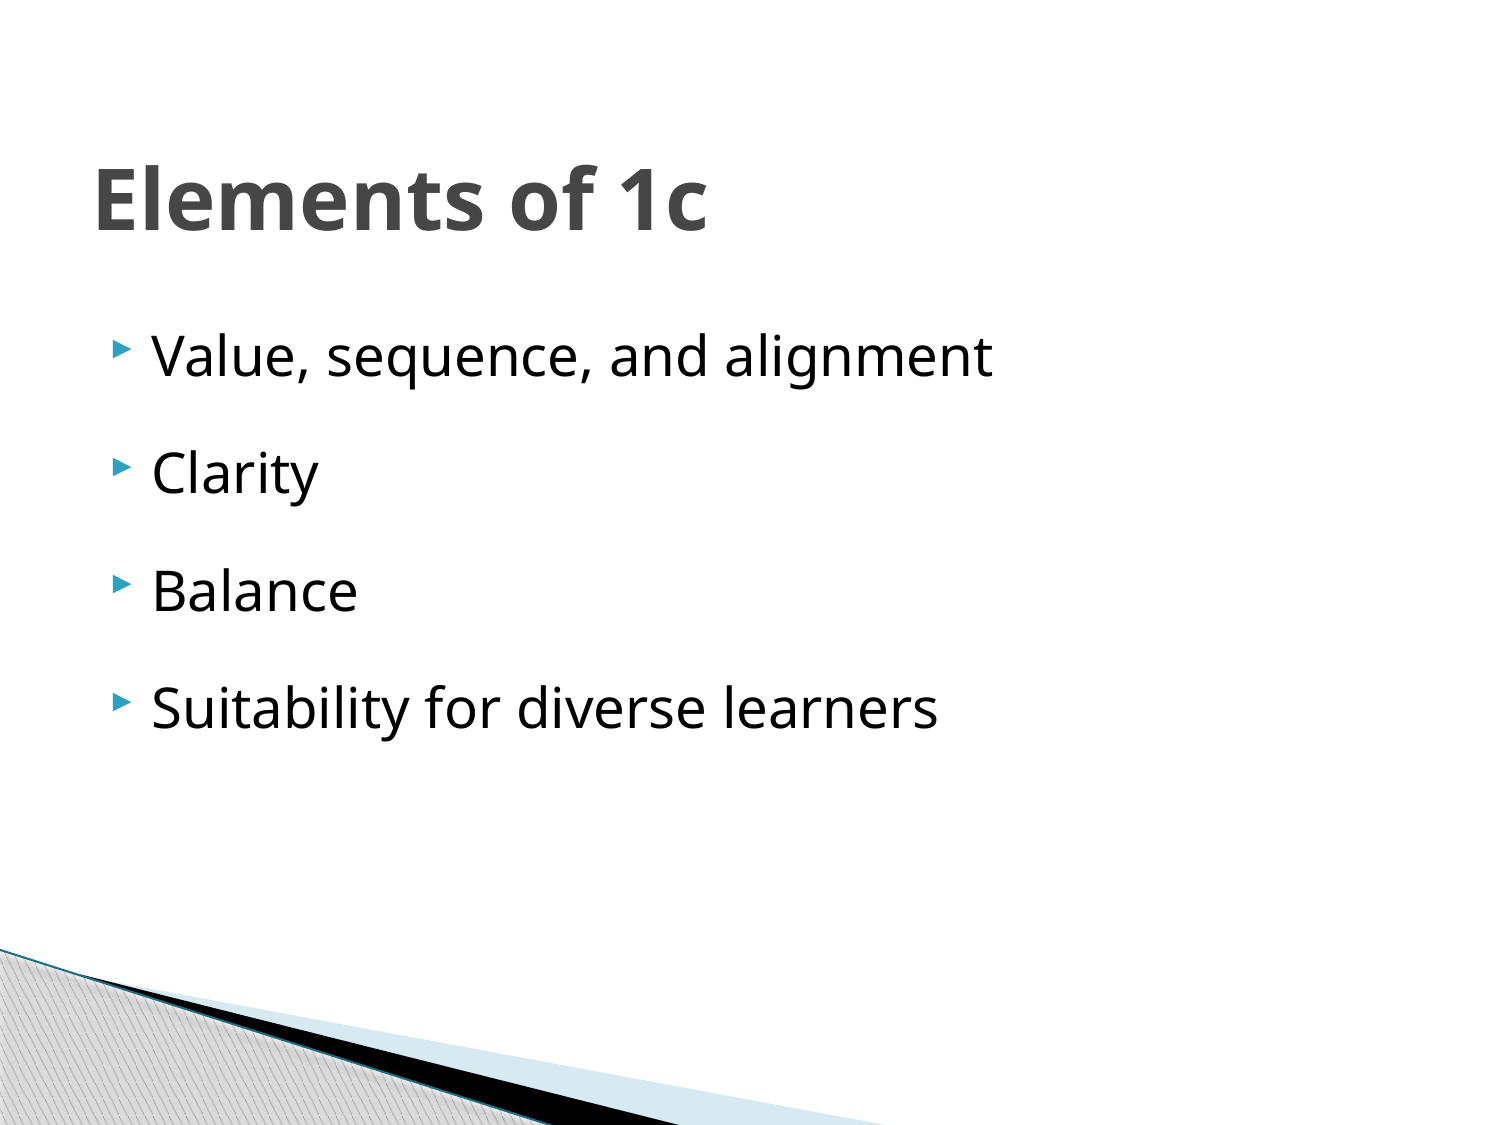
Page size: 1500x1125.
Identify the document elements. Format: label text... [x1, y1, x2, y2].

text_box Elements of 1c [76, 137, 1427, 263]
text_box Value, sequence, and alignment Clarity Balance Suitability for diverse learners [76, 312, 1427, 825]
